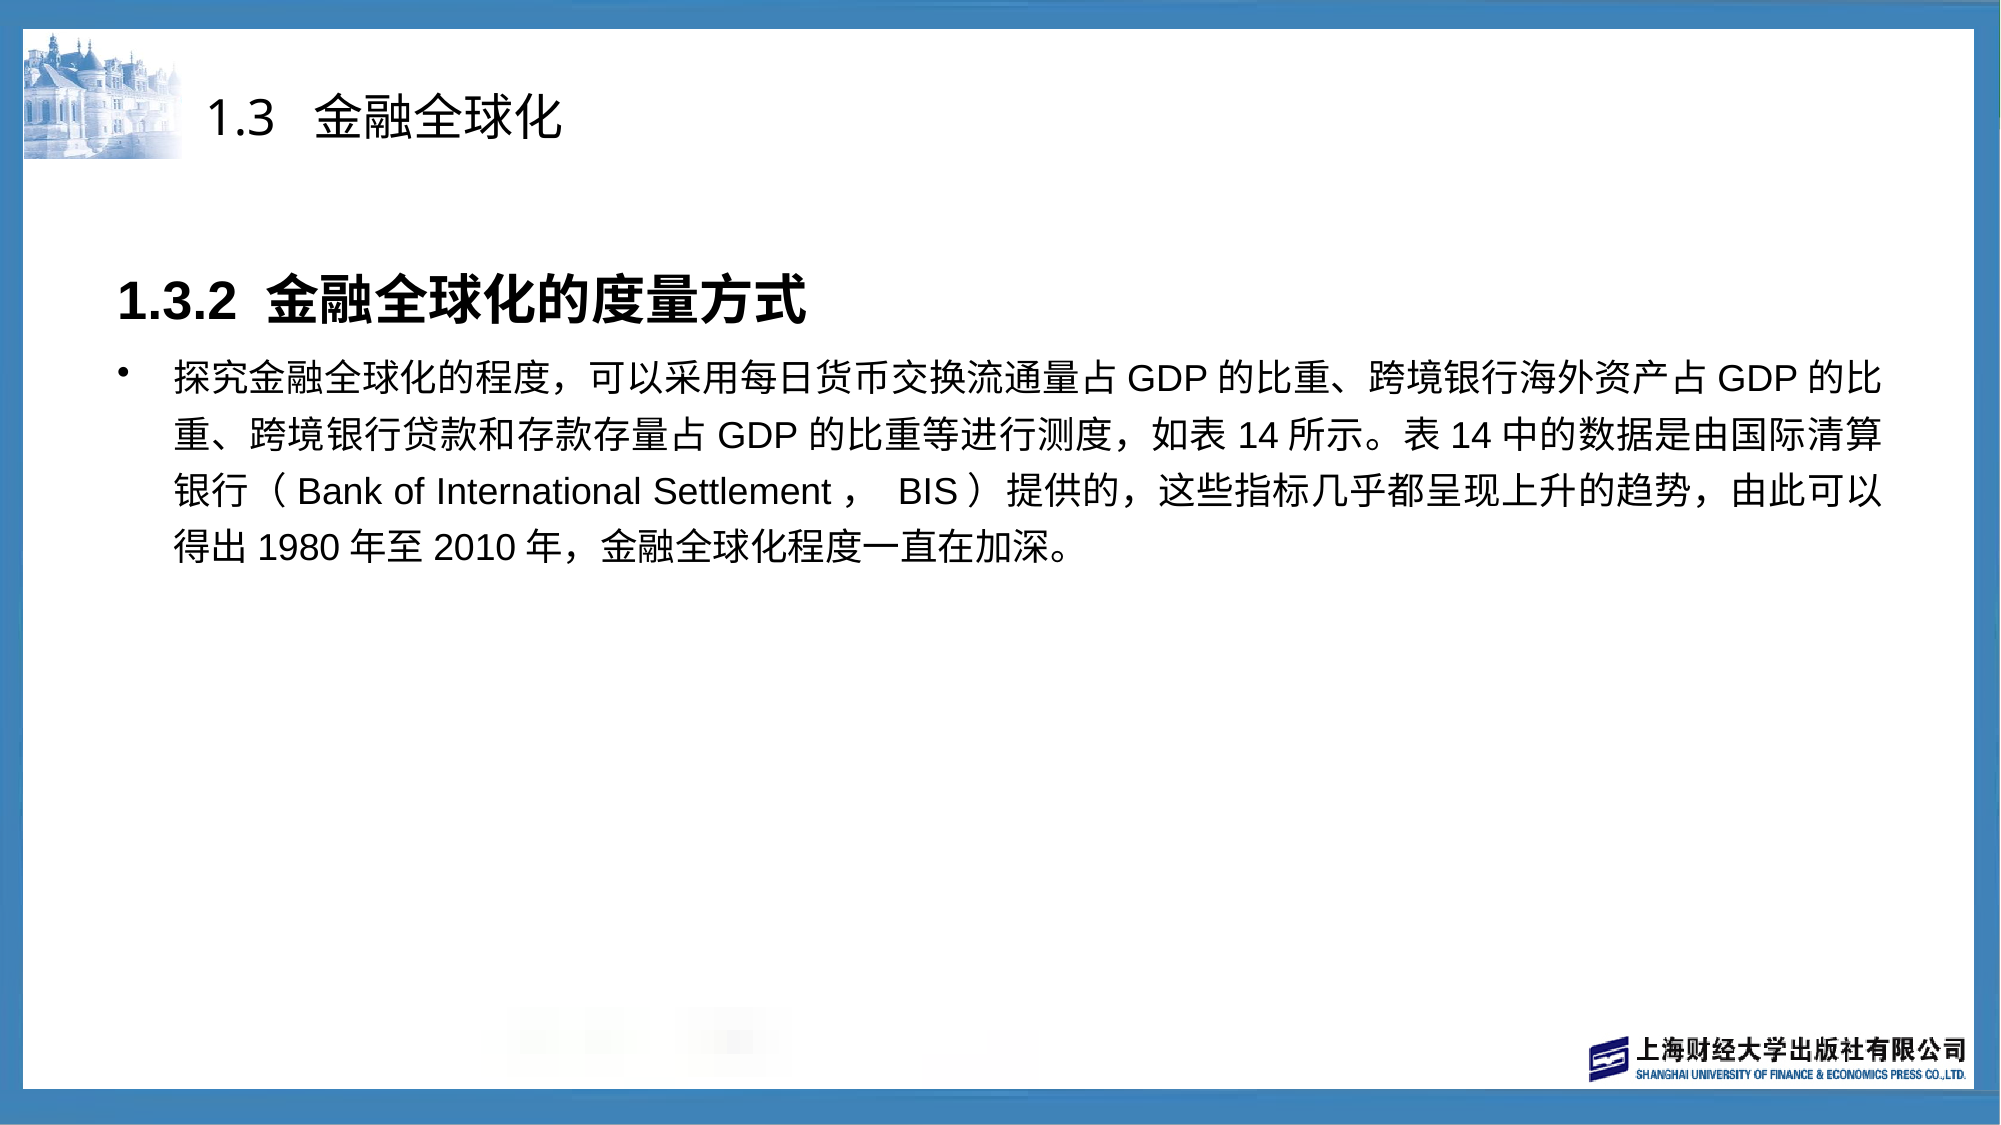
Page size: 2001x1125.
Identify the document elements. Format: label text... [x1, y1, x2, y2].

title 1.3 金融全球化 [190, 64, 1547, 168]
picture [0, 0, 2001, 1125]
list 1.3.2 金融全球化的度量方式 探究金融全球化的程度，可以采用每日货币交换流通量占GDP的比重、跨境银行海外资产占GDP的比重、跨境银行贷款和存款存量占GDP的比重等进行测度，如表14所示。表14中的数据是由国际清算银行（Bank of International Settlement， BIS）提供的，这些指标几乎都呈现上升的趋势，由此可以得出1980年至2010年，金融全球化程度一直在加深。 [102, 241, 1898, 1065]
